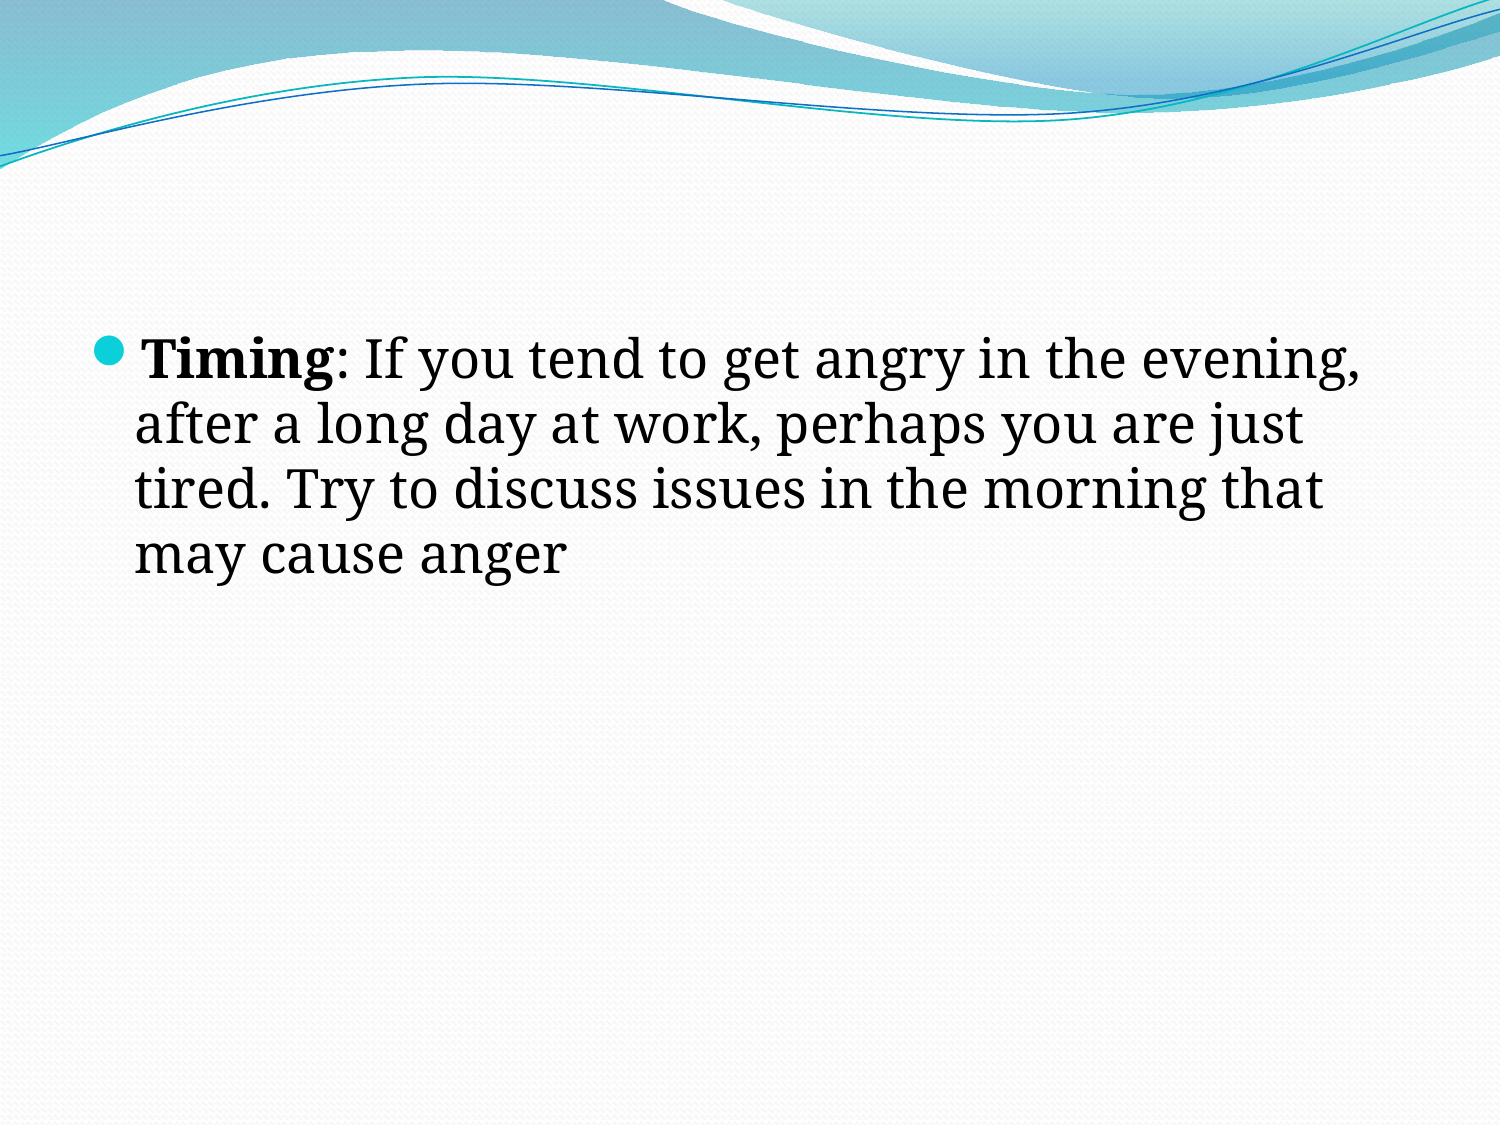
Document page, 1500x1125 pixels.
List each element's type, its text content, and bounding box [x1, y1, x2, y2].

list Timing: If you tend to get angry in the evening, after a long day at work, perhaps you are just tired. Try to discuss issues in the morning that may cause anger [75, 317, 1425, 1038]
